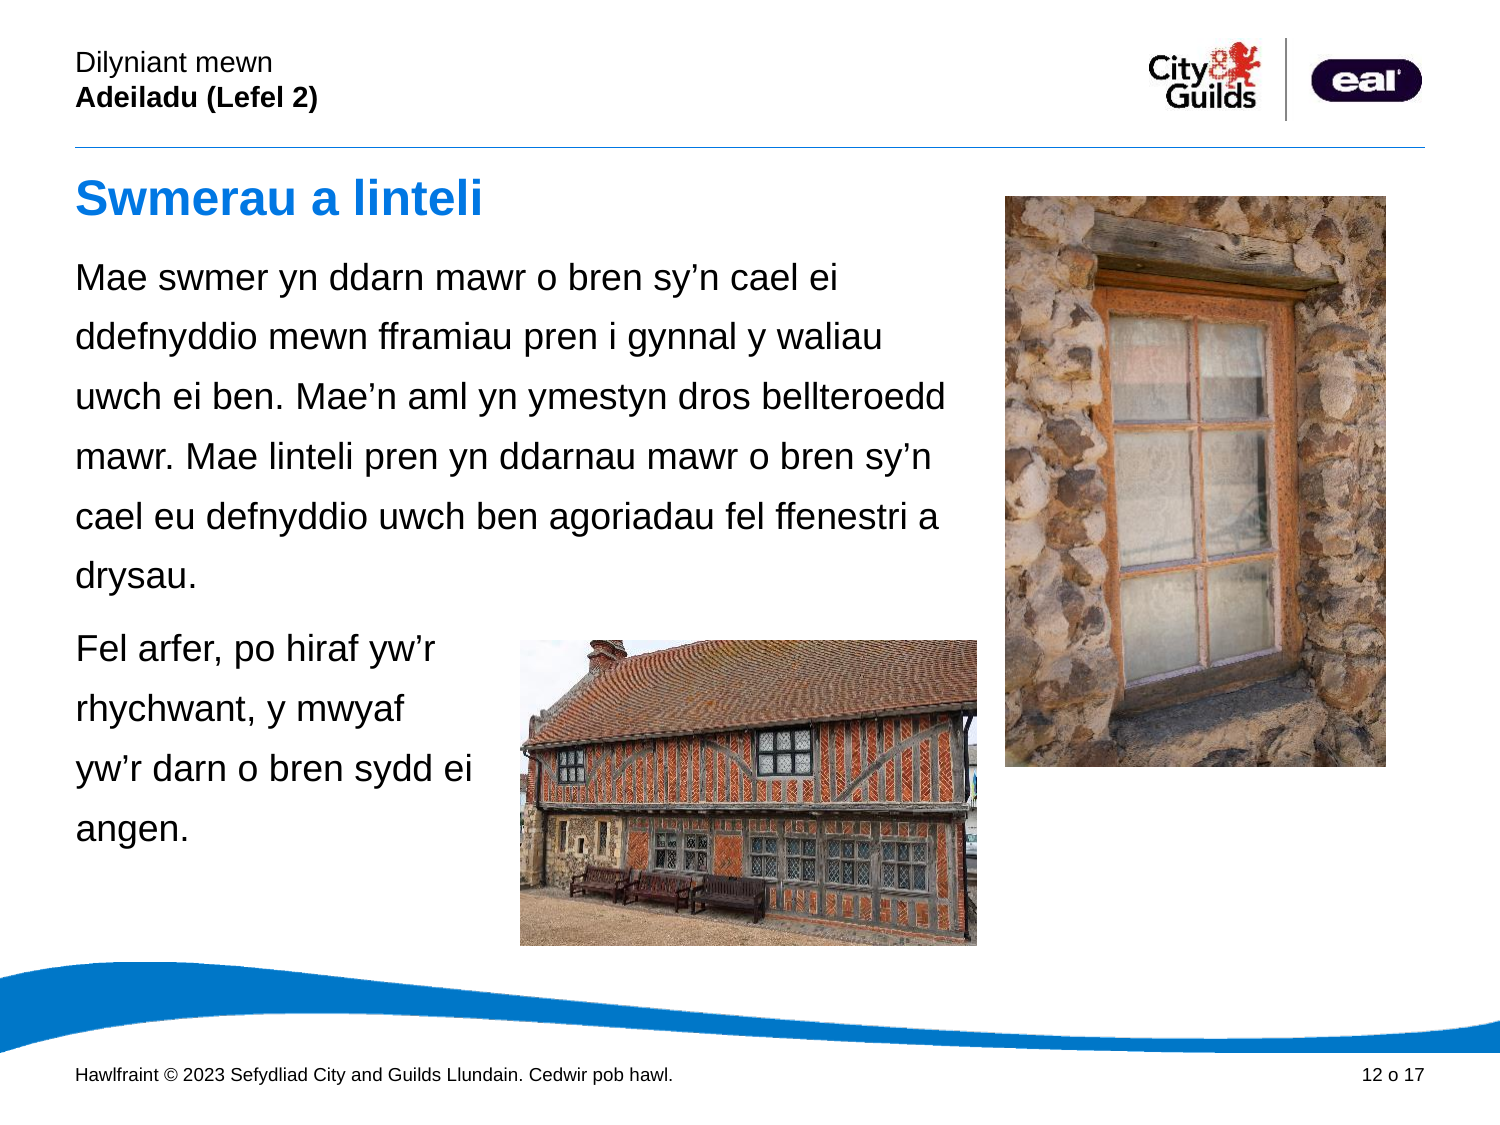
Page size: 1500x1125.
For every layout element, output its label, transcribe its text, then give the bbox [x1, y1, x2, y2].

list Mae swmer yn ddarn mawr o bren sy’n cael ei ddefnyddio mewn fframiau pren i gynnal y waliau uwch ei ben. Mae’n aml yn ymestyn dros bellteroedd mawr. Mae linteli pren yn ddarnau mawr o bren sy’n cael eu defnyddio uwch ben agoriadau fel ffenestri a drysau. [75, 237, 972, 542]
picture [0, 962, 1500, 1053]
text_box Fel arfer, po hiraf yw’r rhychwant, y mwyaf yw’r darn o bren sydd ei angen. [60, 602, 492, 857]
picture [1005, 196, 1386, 767]
picture [519, 640, 977, 946]
picture [1149, 38, 1422, 121]
title Swmerau a linteli [75, 165, 1425, 229]
